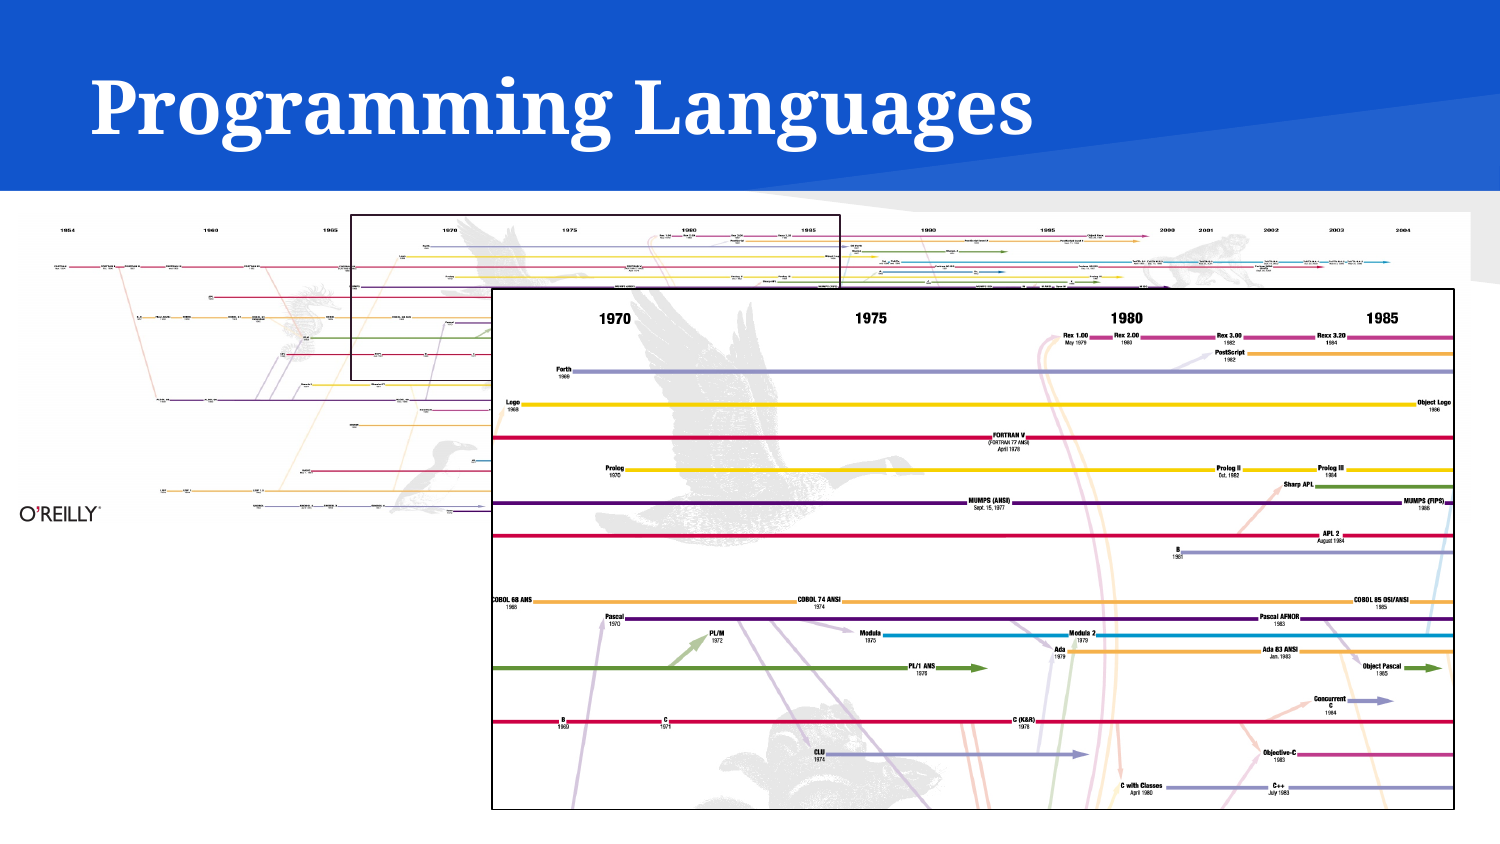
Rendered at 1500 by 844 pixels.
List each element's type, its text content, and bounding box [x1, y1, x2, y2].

picture [18, 211, 1471, 809]
title Programming Languages [75, 33, 1425, 175]
